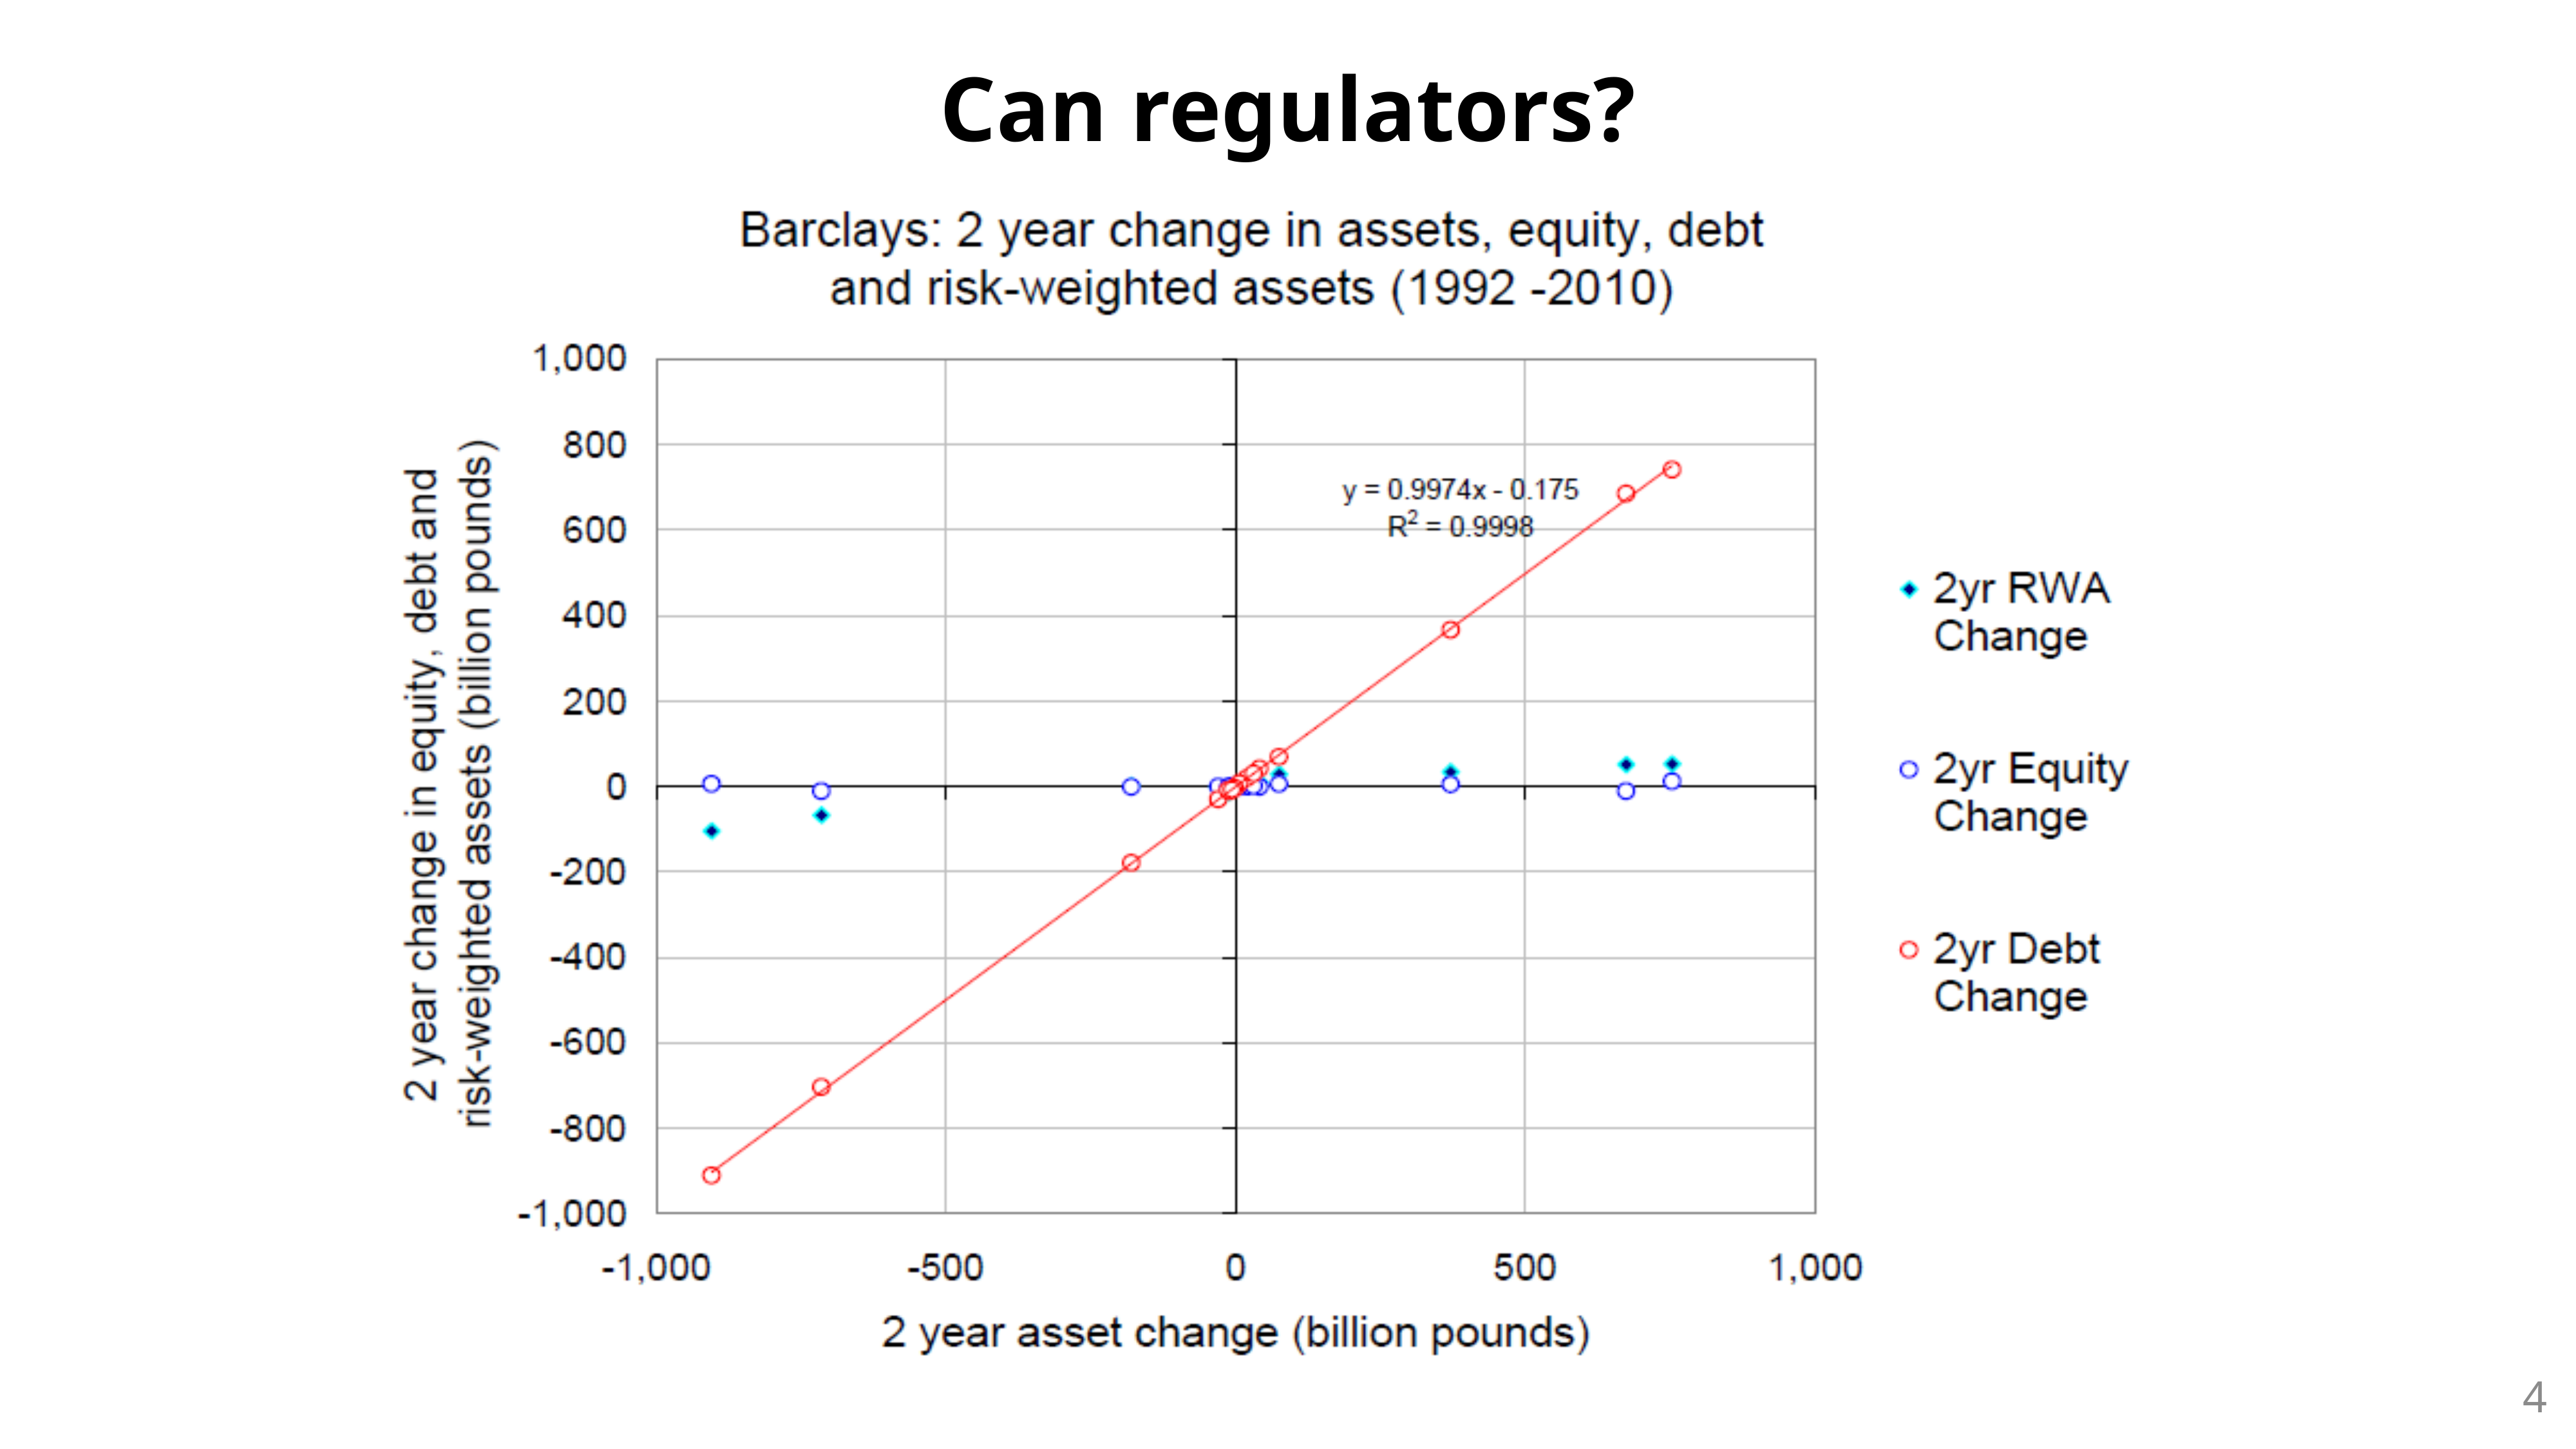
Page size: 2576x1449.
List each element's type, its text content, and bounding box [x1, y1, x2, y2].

picture [316, 144, 2234, 1383]
text_box 3 [2494, 1365, 2576, 1449]
text_box Can regulators? [0, 67, 2576, 145]
